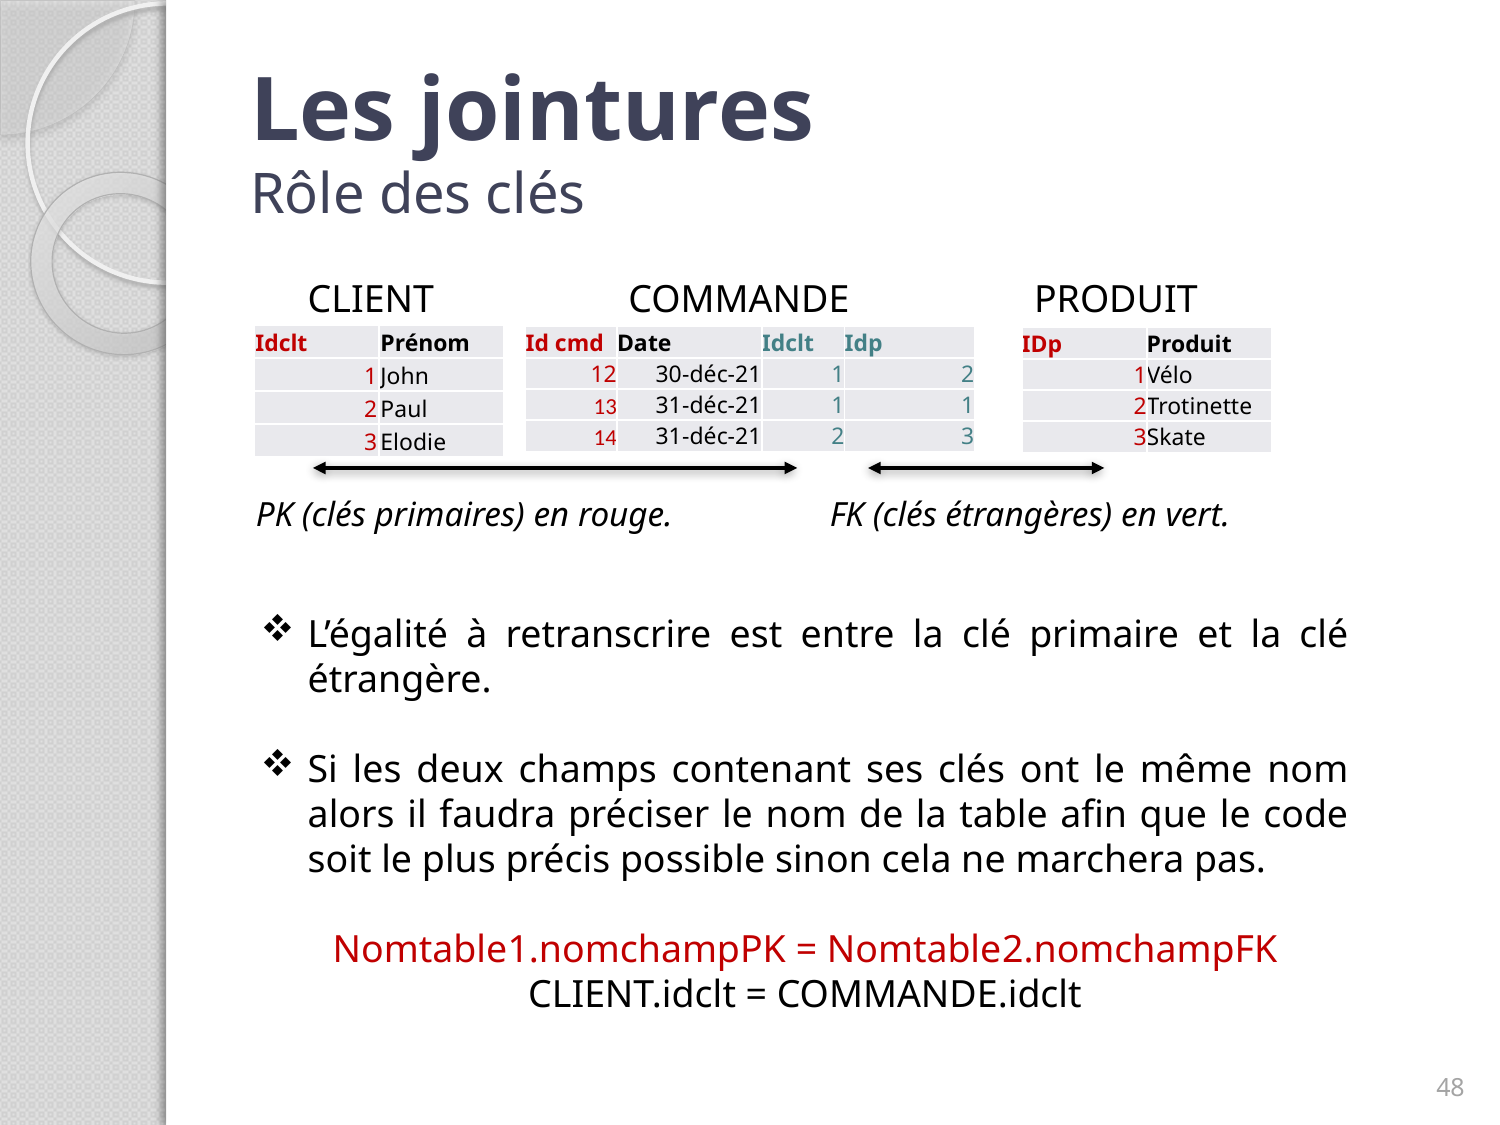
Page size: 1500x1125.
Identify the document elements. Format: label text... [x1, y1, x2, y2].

table_cell 3 [255, 425, 378, 456]
table_cell 30-déc-21 [618, 359, 761, 388]
text_box PK (clés primaires) en rouge. FK (clés étrangères) en vert. [241, 485, 1259, 541]
table_cell Skate [1148, 422, 1271, 452]
table_header Idclt [763, 327, 844, 357]
table_cell 31-déc-21 [618, 421, 761, 451]
table_cell 3 [1023, 422, 1146, 452]
table_cell 2 [1023, 391, 1146, 420]
table_cell 1 [763, 359, 844, 388]
text_box L’égalité à retranscrire est entre la clé primaire et la clé étrangère. Si les deux champs contenant ses clés ont le même nom alors il faudra préciser le nom de la table afin que le code soit le plus précis possible sinon cela ne marchera pas. Nomtable1.nomchampPK = Nomtable2.nomchampFK CLIENT.idclt = COMMANDE.idclt [246, 603, 1365, 1023]
table_cell 14 [526, 421, 616, 451]
title Les jointures Rôle des clés [235, 45, 1500, 233]
table_header Id cmd [526, 327, 616, 357]
table_header IDp [1023, 328, 1146, 358]
table_cell 12 [526, 359, 616, 388]
table_header Idclt [255, 327, 378, 357]
table_header Produit [1148, 328, 1271, 358]
table_cell Trotinette [1148, 391, 1271, 420]
table_cell 31-déc-21 [618, 390, 761, 419]
table_header Date [618, 327, 761, 357]
table_cell Paul [380, 392, 503, 423]
table_cell John [380, 359, 503, 390]
table_cell 1 [1023, 360, 1146, 389]
table_cell 13 [526, 390, 616, 419]
table_header Prénom [380, 327, 503, 357]
table_header Idp [845, 327, 974, 357]
table_cell 1 [255, 359, 378, 390]
table_cell 2 [845, 359, 974, 388]
table_cell 2 [255, 392, 378, 423]
slide_number 48 [1413, 1034, 1488, 1113]
table_cell 2 [763, 421, 844, 451]
table_cell 1 [845, 390, 974, 419]
text_box CLIENT COMMANDE PRODUIT [253, 267, 1272, 327]
table_cell Vélo [1148, 360, 1271, 389]
table_cell 1 [763, 390, 844, 419]
table_cell 3 [845, 421, 974, 451]
table_cell Elodie [380, 425, 503, 456]
